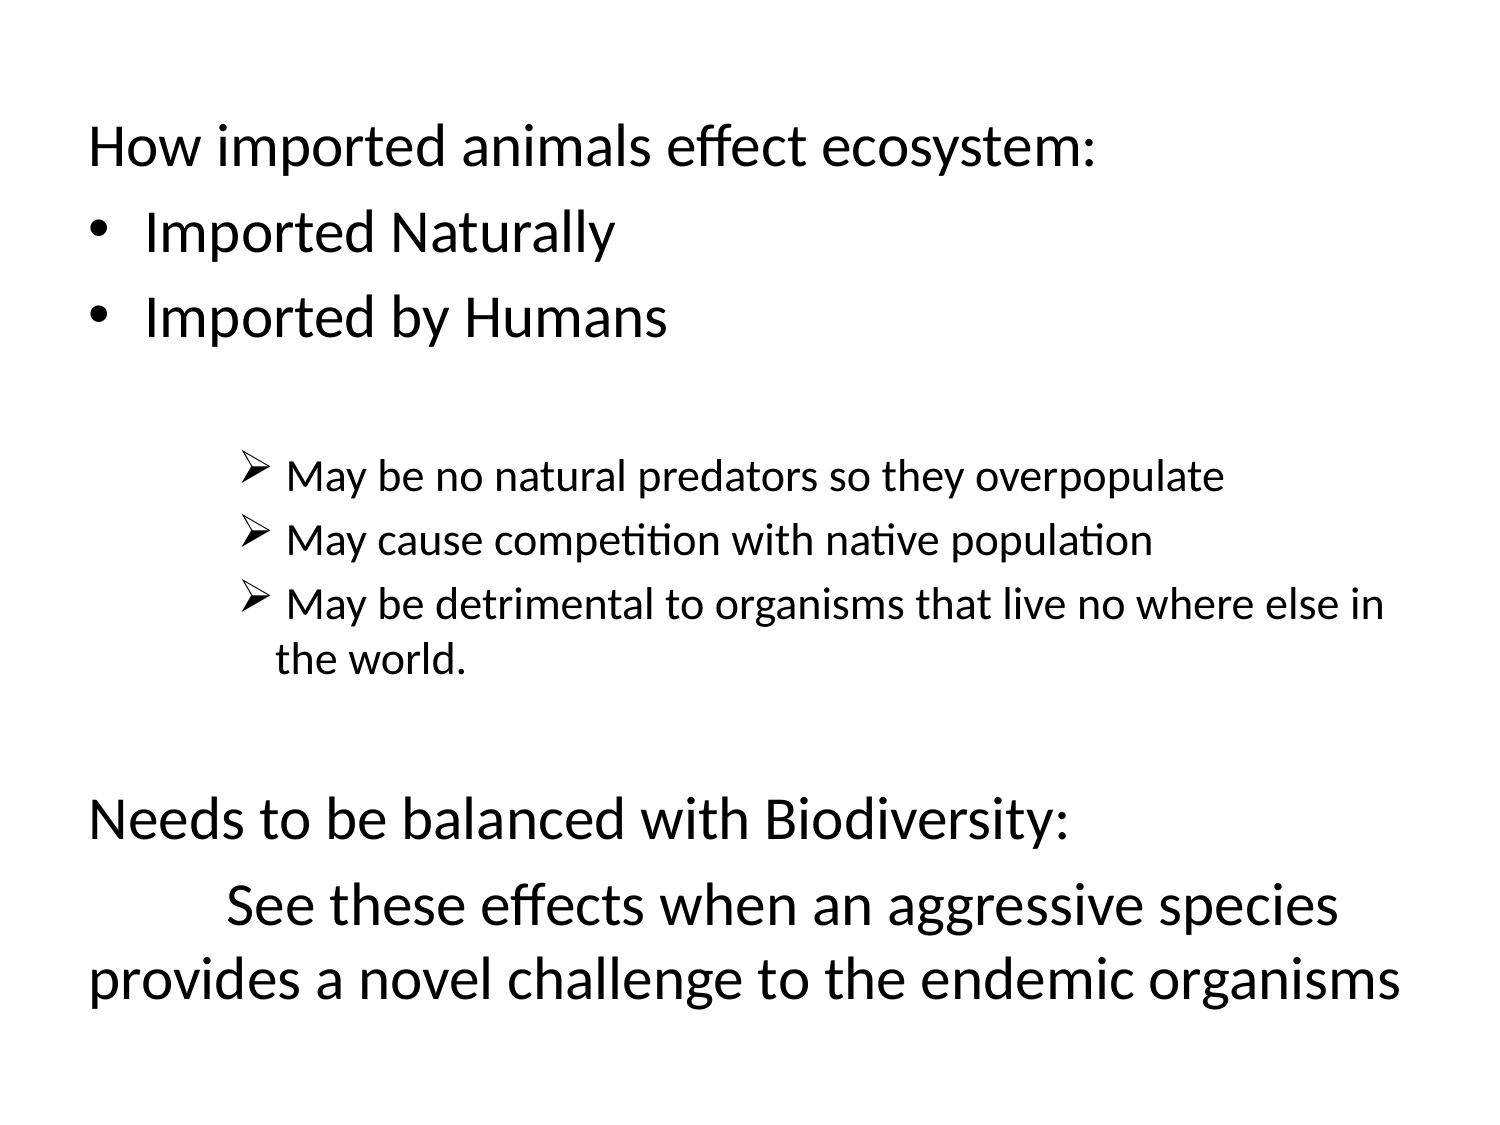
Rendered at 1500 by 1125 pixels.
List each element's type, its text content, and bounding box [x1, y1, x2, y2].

list How imported animals effect ecosystem: Imported Naturally Imported by Humans May be no natural predators so they overpopulate May cause competition with native population May be detrimental to organisms that live no where else in the world. Needs to be balanced with Biodiversity: See these effects when an aggressive species provides a novel challenge to the endemic organisms [73, 97, 1424, 1088]
